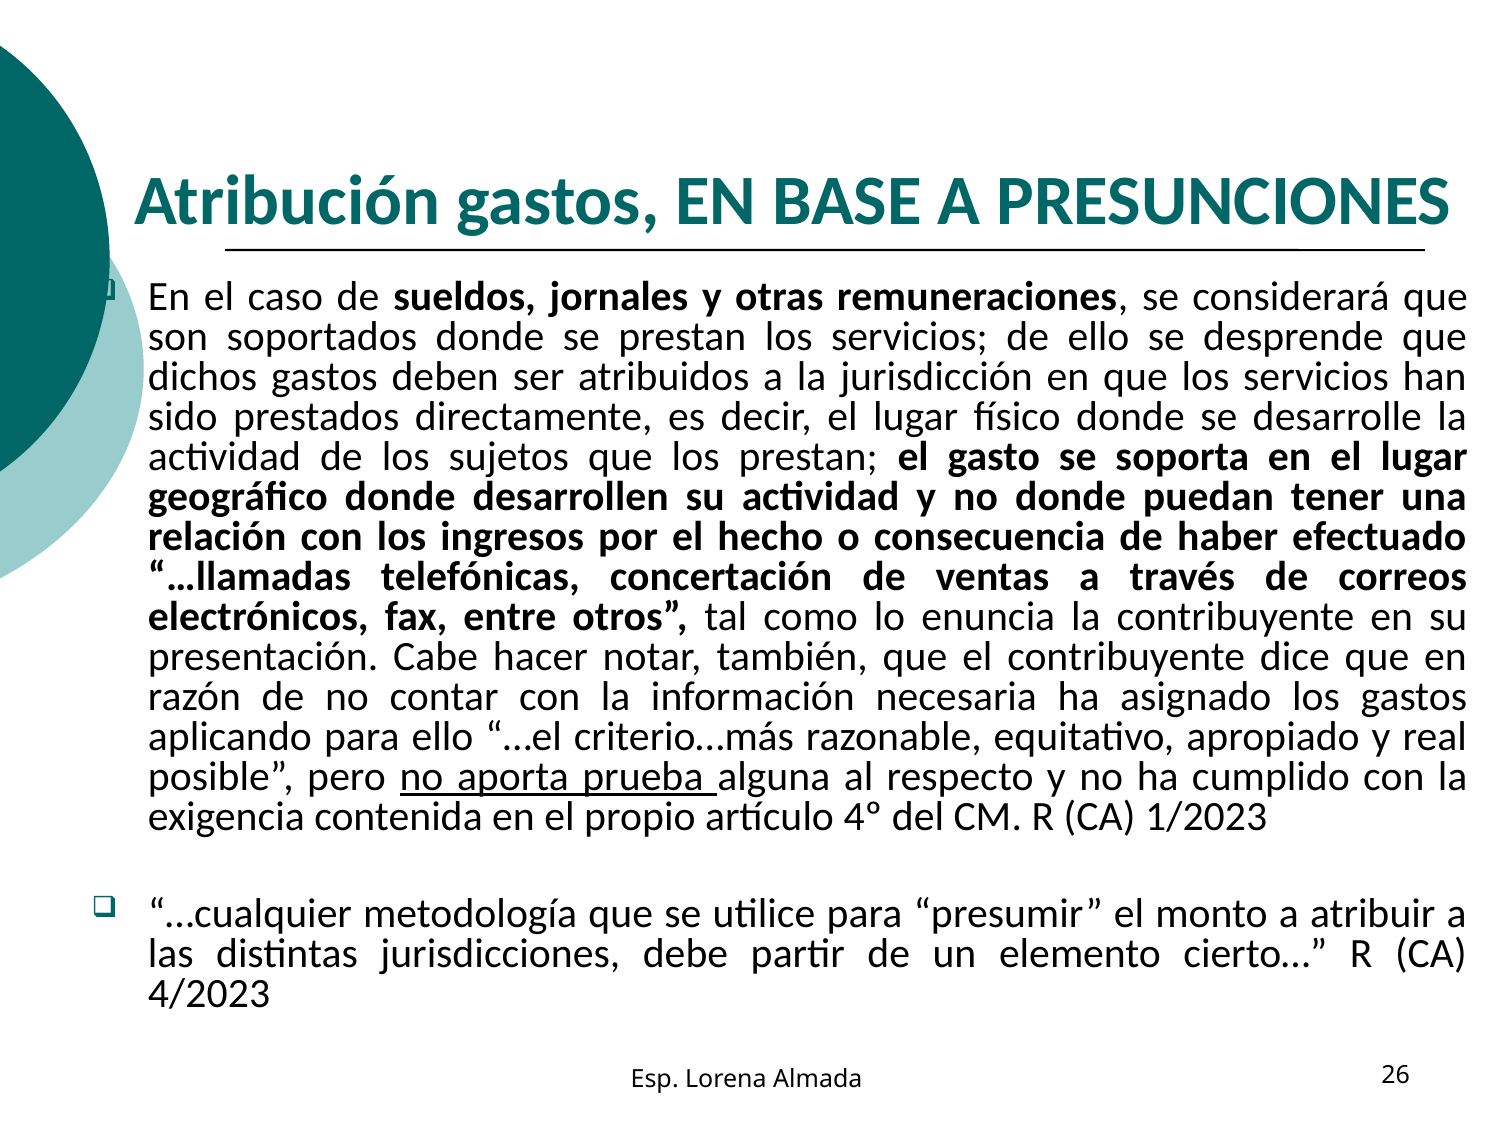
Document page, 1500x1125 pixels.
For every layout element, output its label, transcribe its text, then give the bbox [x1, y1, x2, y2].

slide_number 26 [1074, 1024, 1426, 1101]
title Atribución gastos, EN BASE A PRESUNCIONES [105, 58, 1482, 208]
footer Esp. Lorena Almada [512, 1024, 988, 1101]
list En el caso de sueldos, jornales y otras remuneraciones, se considerará que son soportados donde se prestan los servicios; de ello se desprende que dichos gastos deben ser atribuidos a la jurisdicción en que los servicios han sido prestados directamente, es decir, el lugar físico donde se desarrolle la actividad de los sujetos que los prestan; el gasto se soporta en el lugar geográfico donde desarrollen su actividad y no donde puedan tener una relación con los ingresos por el hecho o consecuencia de haber efectuado “…llamadas telefónicas, concertación de ventas a través de correos electrónicos, fax, entre otros”, tal como lo enuncia la contribuyente en su presentación. Cabe hacer notar, también, que el contribuyente dice que en razón de no contar con la información necesaria ha asignado los gastos aplicando para ello “…el criterio…más razonable, equitativo, apropiado y real posible”, pero no aporta prueba alguna al respecto y no ha cumplido con la exigencia contenida en el propio artículo 4º del CM. R (CA) 1/2023 “…cualquier metodología que se utilice para “presumir” el monto a atribuir a las distintas jurisdicciones, debe partir de un elemento cierto…” R (CA) 4/2023 [76, 208, 1483, 991]
